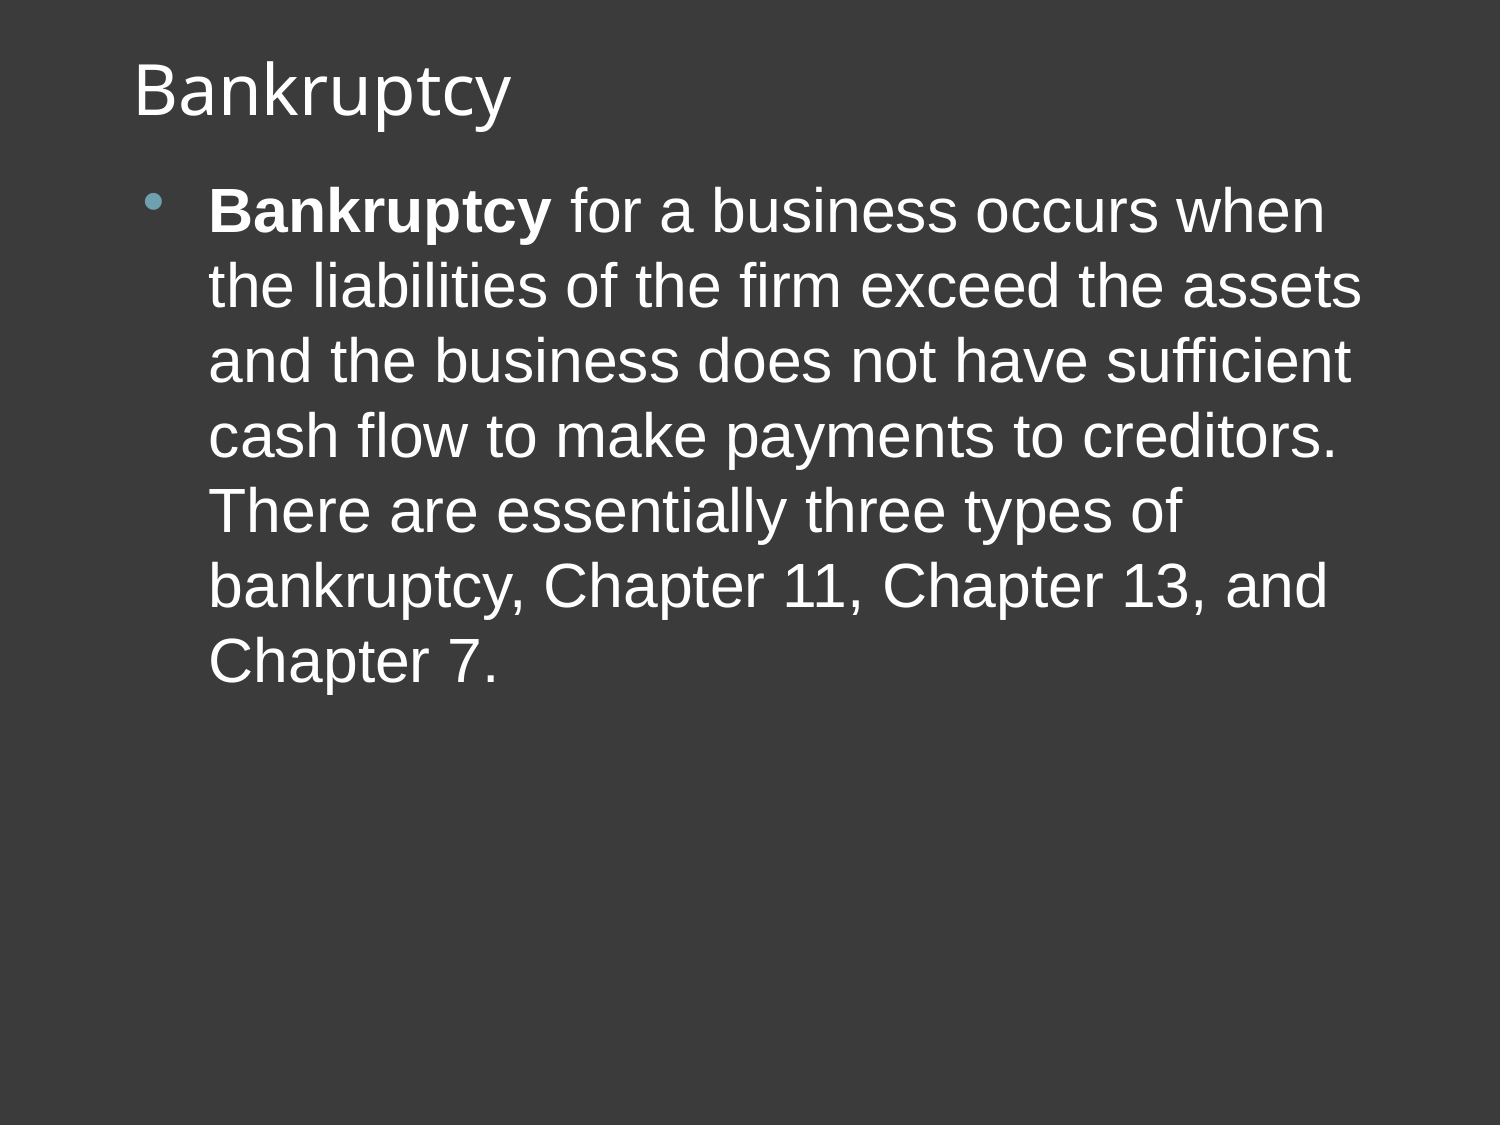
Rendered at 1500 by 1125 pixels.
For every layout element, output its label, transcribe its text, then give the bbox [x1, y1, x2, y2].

title Bankruptcy [125, 37, 1400, 138]
list Bankruptcy for a business occurs when the liabilities of the firm exceed the assets and the business does not have sufficient cash flow to make payments to creditors. There are essentially three types of bankruptcy, Chapter 11, Chapter 13, and Chapter 7. [125, 162, 1400, 950]
